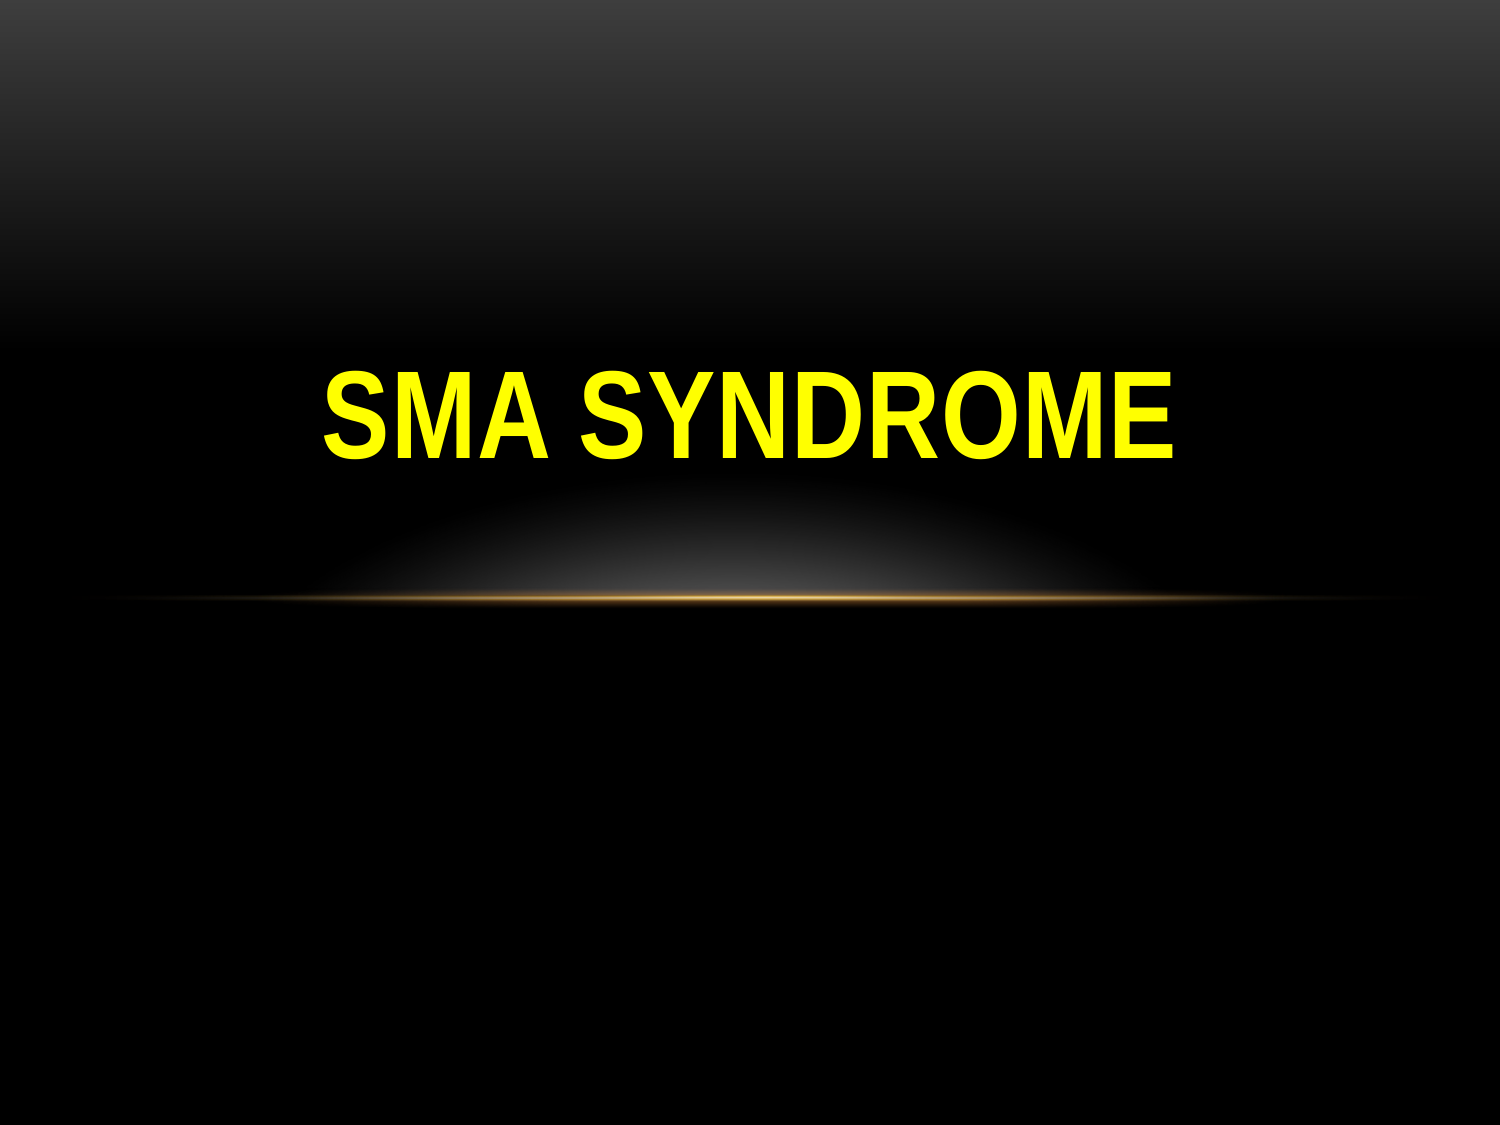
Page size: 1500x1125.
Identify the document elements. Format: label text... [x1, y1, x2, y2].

title SMA SYNDROME [112, 249, 1388, 492]
picture [0, 0, 1500, 750]
